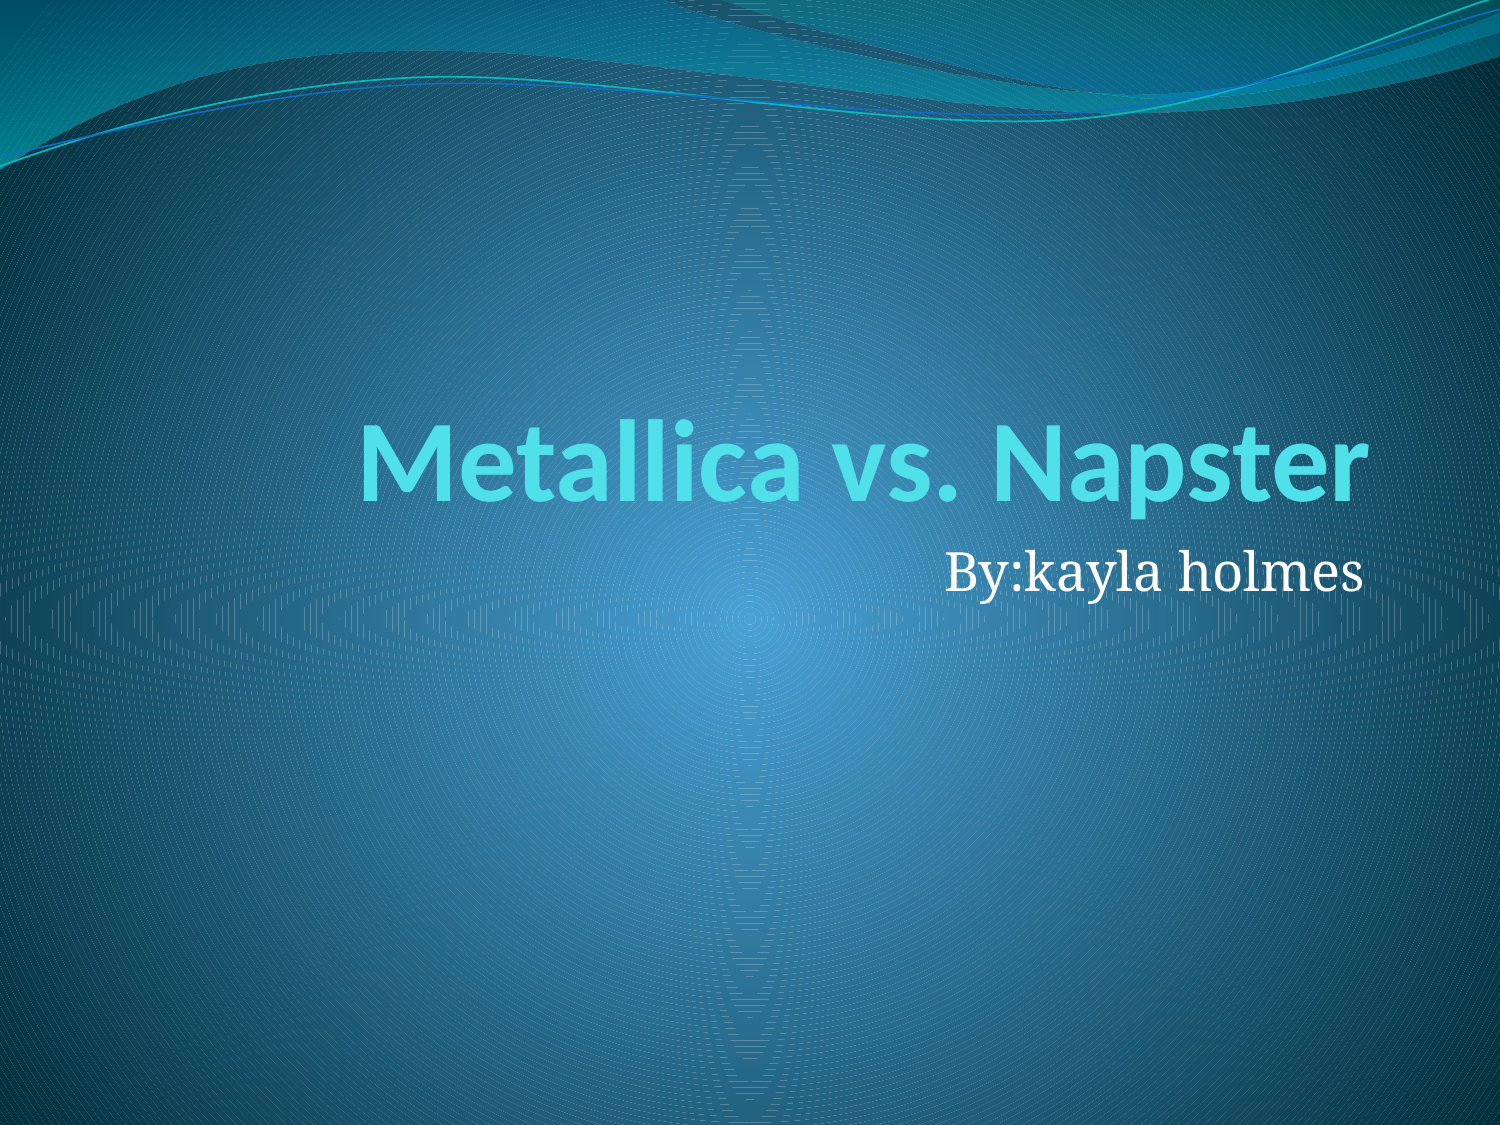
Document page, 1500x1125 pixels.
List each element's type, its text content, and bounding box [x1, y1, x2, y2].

subtitle By:kayla holmes [87, 529, 1376, 818]
title Metallica vs. Napster [87, 224, 1376, 525]
